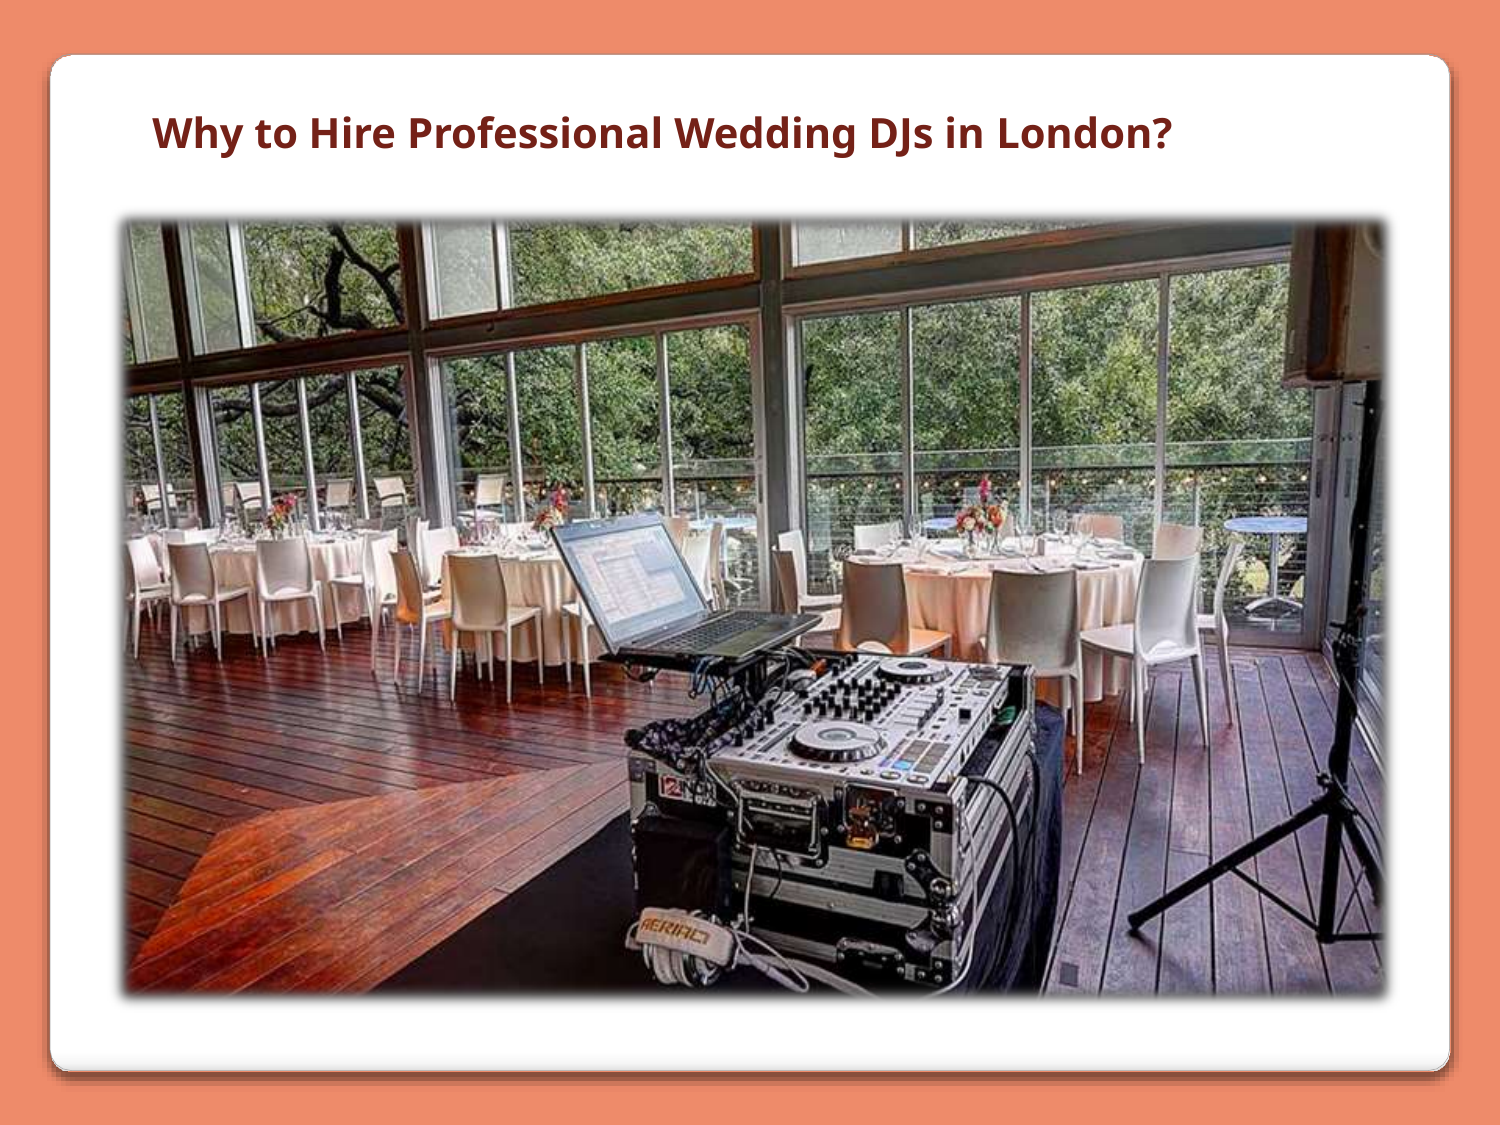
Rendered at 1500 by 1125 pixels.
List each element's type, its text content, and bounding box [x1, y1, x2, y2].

picture [37, 49, 1463, 1092]
title Why to Hire Professional Wedding DJs in London? [150, 104, 1350, 205]
text_box [107, 205, 1401, 1013]
